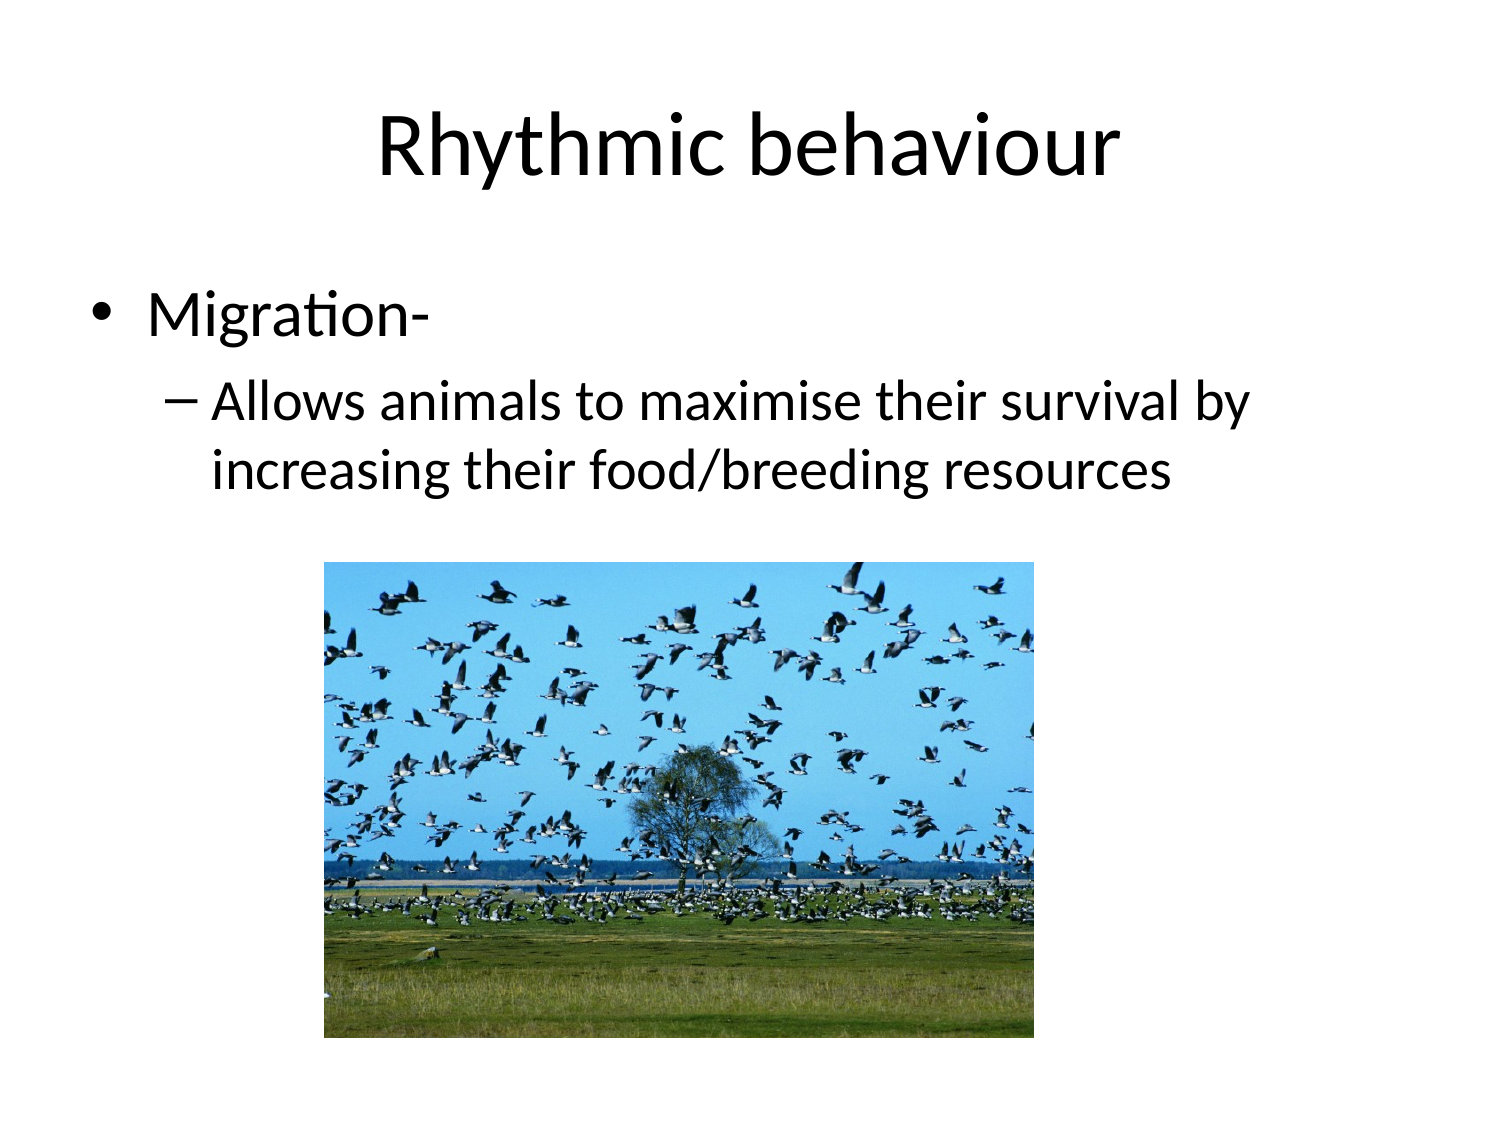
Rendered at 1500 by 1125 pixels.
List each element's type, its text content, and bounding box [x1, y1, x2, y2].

list Migration- Allows animals to maximise their survival by increasing their food/breeding resources [75, 262, 1425, 1005]
title Rhythmic behaviour [75, 45, 1425, 233]
picture [324, 562, 1034, 1038]
